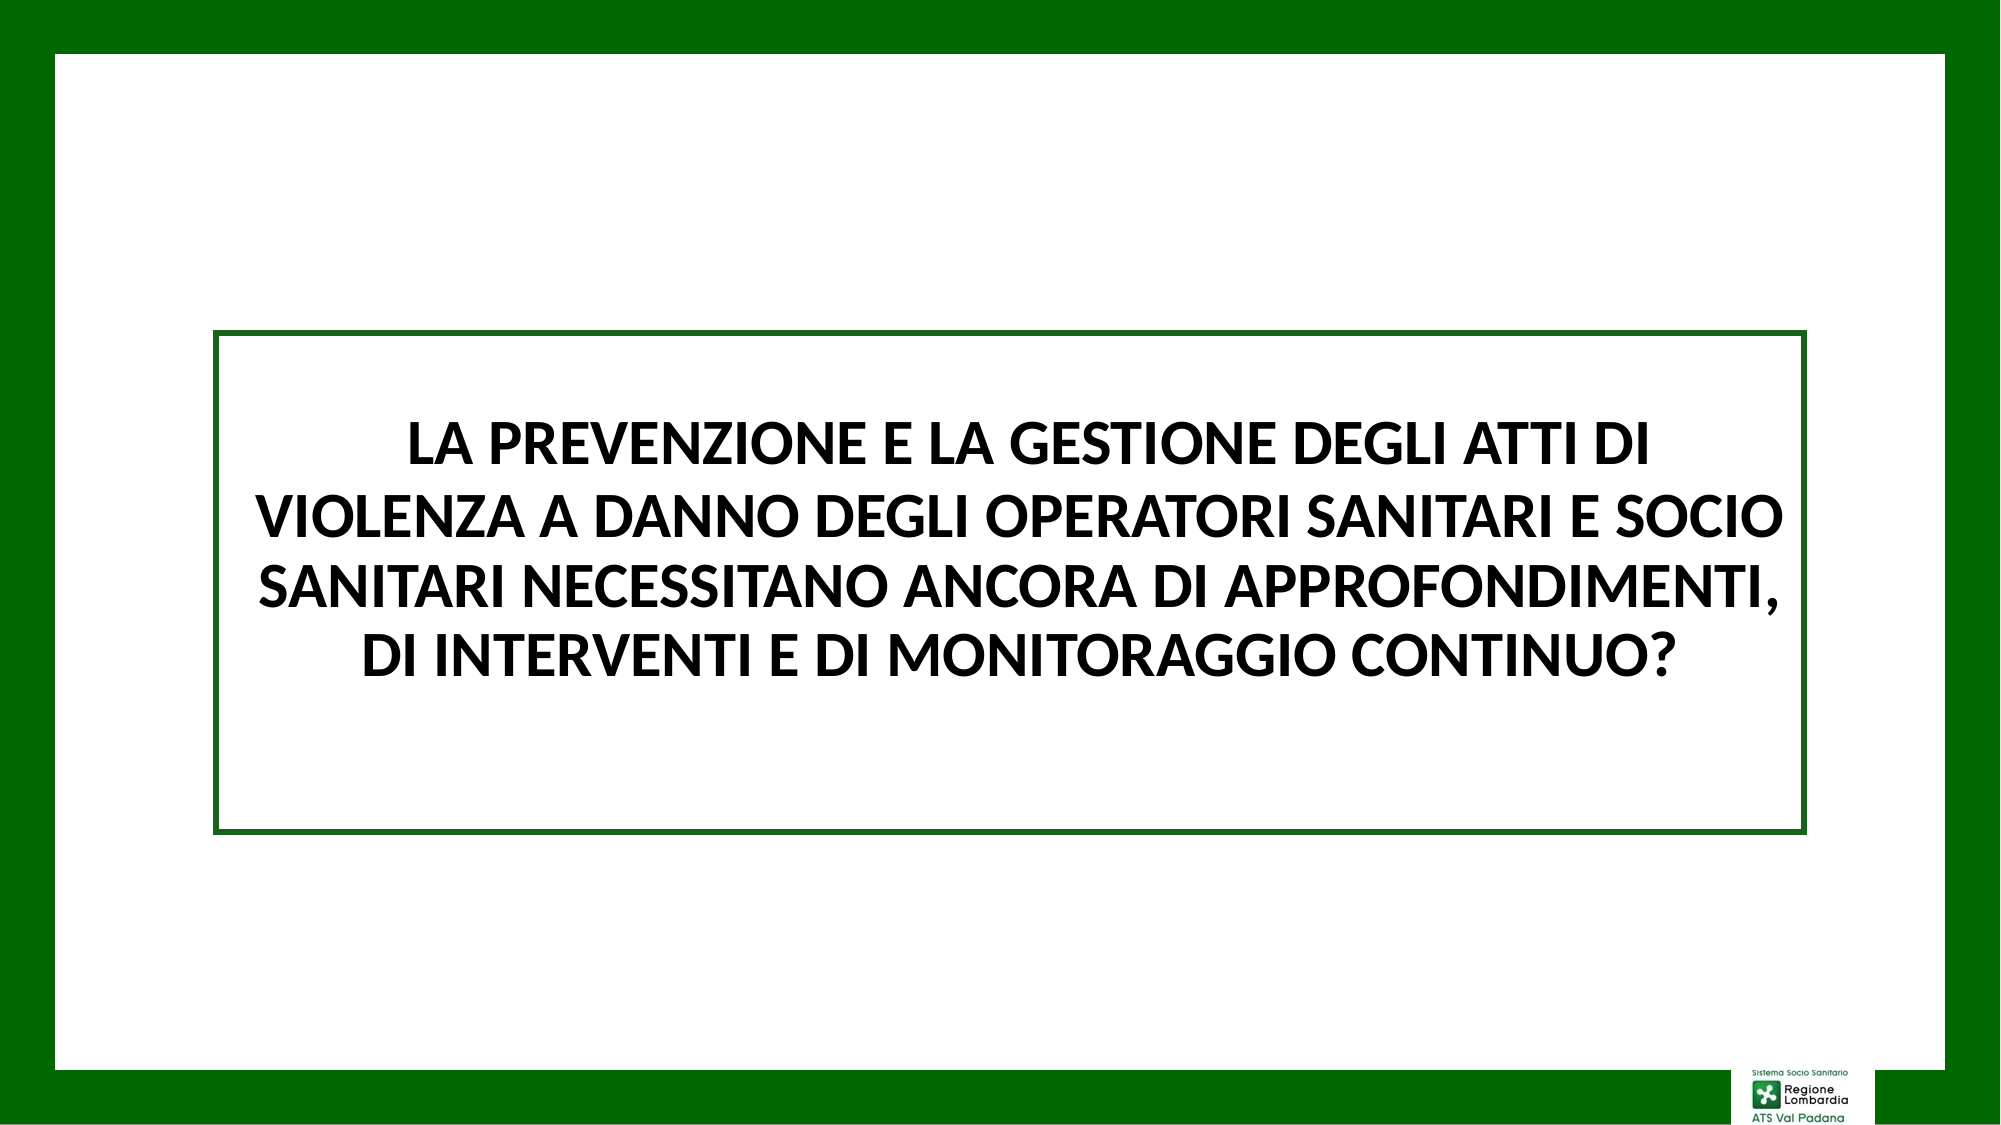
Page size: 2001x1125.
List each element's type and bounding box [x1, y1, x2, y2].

text_box [215, 332, 1805, 833]
picture [0, 0, 2001, 1125]
